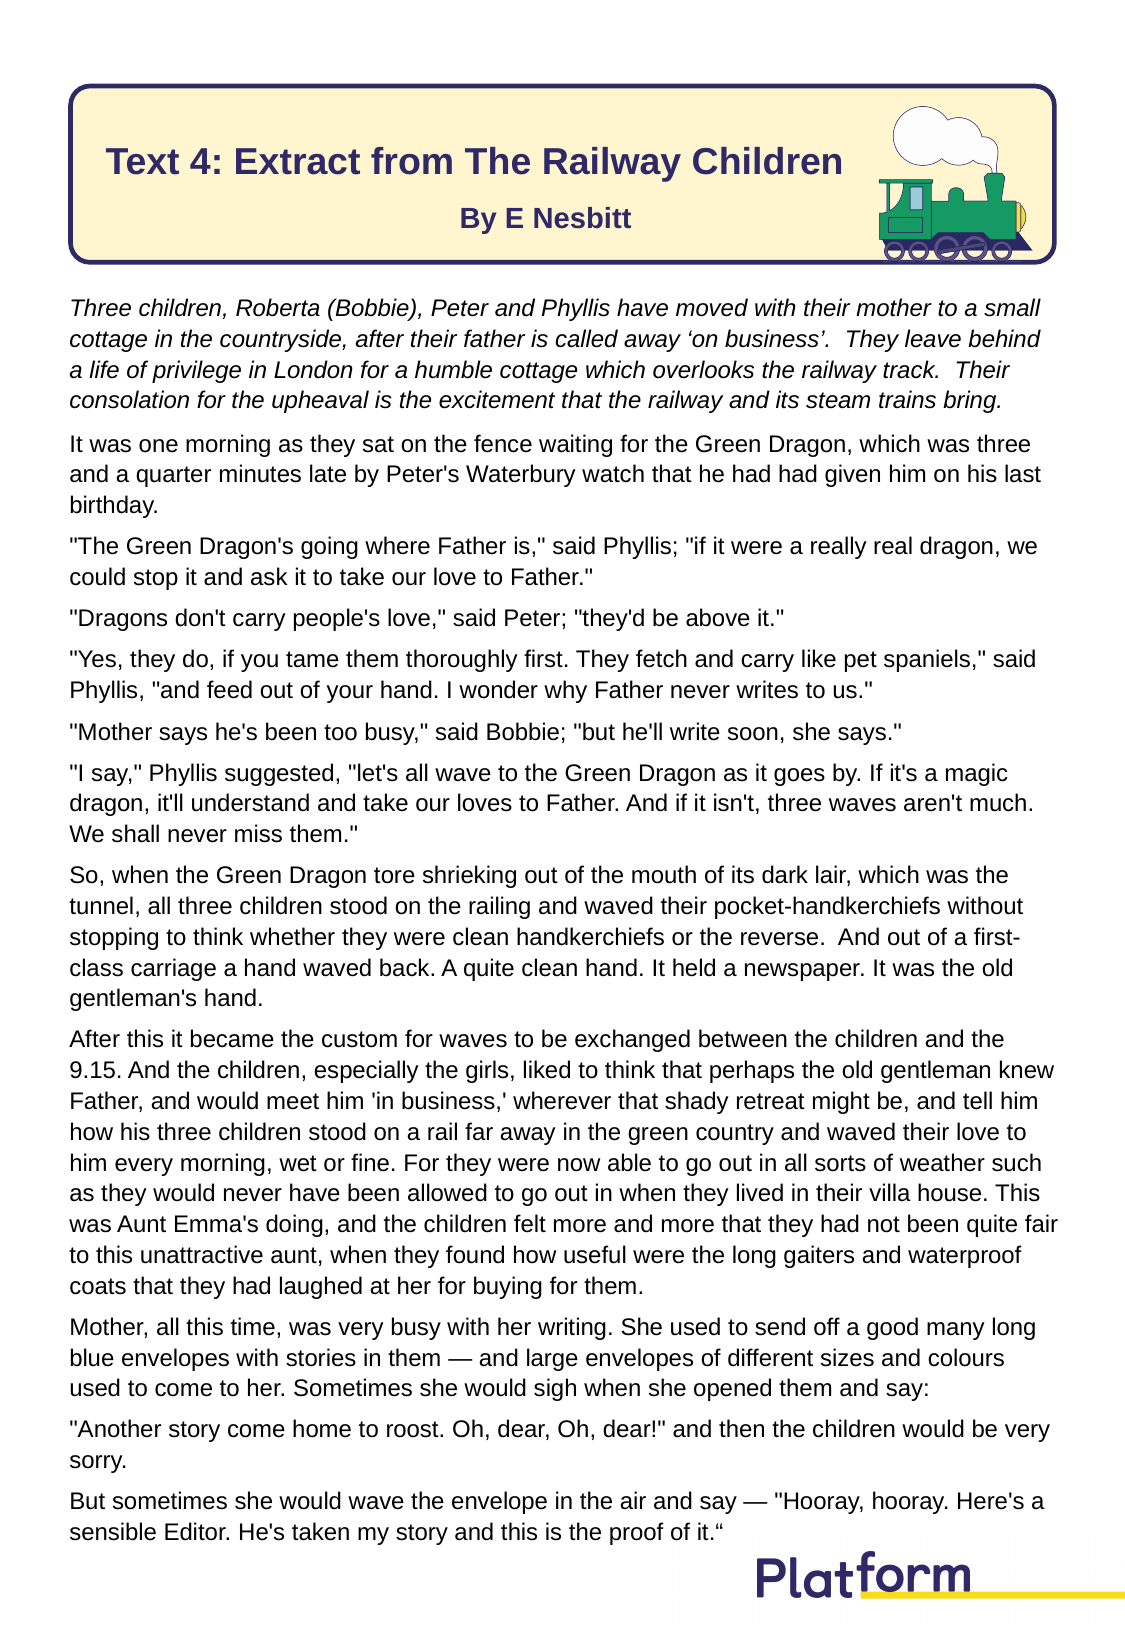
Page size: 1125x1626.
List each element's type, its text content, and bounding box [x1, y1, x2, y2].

picture [879, 106, 1033, 262]
picture [599, 1535, 1125, 1625]
text_box Three children, Roberta (Bobbie), Peter and Phyllis have moved with their mother to a small cottage in the countryside, after their father is called away ‘on business’. They leave behind a life of privilege in London for a humble cottage which overlooks the railway track. Their consolation for the upheaval is the excitement that the railway and its steam trains bring. It was one morning as they sat on the fence waiting for the Green Dragon, which was three and a quarter minutes late by Peter's Waterbury watch that he had had given him on his last birthday. "The Green Dragon's going where Father is," said Phyllis; "if it were a really real dragon, we could stop it and ask it to take our love to Father." "Dragons don't carry people's love," said Peter; "they'd be above it." "Yes, they do, if you tame them thoroughly first. They fetch and carry like pet spaniels," said Phyllis, "and feed out of your hand. I wonder why Father never writes to us." "Mother says he's been too busy," said Bobbie; "but he'll write soon, she says." "I say," Phyllis suggested, "let's all wave to the Green Dragon as it goes by. If it's a magic dragon, it'll understand and take our loves to Father. And if it isn't, three waves aren't much. We shall never miss them." So, when the Green Dragon tore shrieking out of the mouth of its dark lair, which was the tunnel, all three children stood on the railing and waved their pocket-handkerchiefs without stopping to think whether they were clean handkerchiefs or the reverse. And out of a first-class carriage a hand waved back. A quite clean hand. It held a newspaper. It was the old gentleman's hand. After this it became the custom for waves to be exchanged between the children and the 9.15. And the children, especially the girls, liked to think that perhaps the old gentleman knew Father, and would meet him 'in business,' wherever that shady retreat might be, and tell him how his three children stood on a rail far away in the green country and waved their love to him every morning, wet or fine. For they were now able to go out in all sorts of weather such as they would never have been allowed to go out in when they lived in their villa house. This was Aunt Emma's doing, and the children felt more and more that they had not been quite fair to this unattractive aunt, when they found how useful were the long gaiters and waterproof coats that they had laughed at her for buying for them. Mother, all this time, was very busy with her writing. She used to send off a good many long blue envelopes with stories in them — and large envelopes of different sizes and colours used to come to her. Sometimes she would sigh when she opened them and say: "Another story come home to roost. Oh, dear, Oh, dear!" and then the children would be very sorry. But sometimes she would wave the envelope in the air and say — "Hooray, hooray. Here's a sensible Editor. He's taken my story and this is the proof of it.“ [54, 283, 1076, 1625]
text_box Text 4: Extract from The Railway Children By E Nesbitt [69, 84, 1056, 264]
